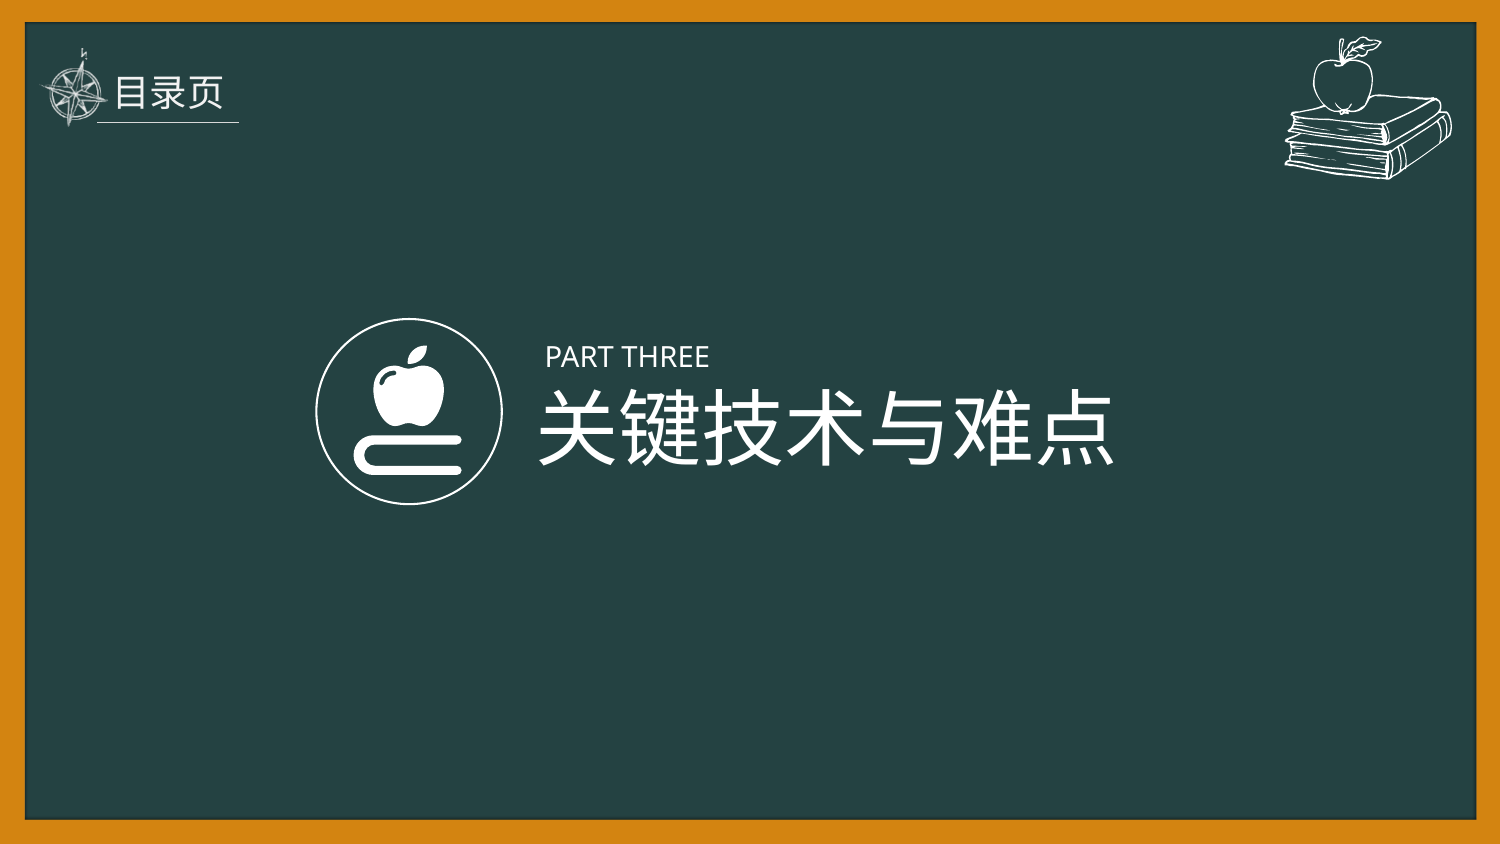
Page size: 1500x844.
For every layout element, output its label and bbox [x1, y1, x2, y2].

text_box [316, 318, 502, 505]
text_box [38, 48, 263, 127]
text_box [502, 331, 1184, 486]
picture [0, 0, 1500, 844]
